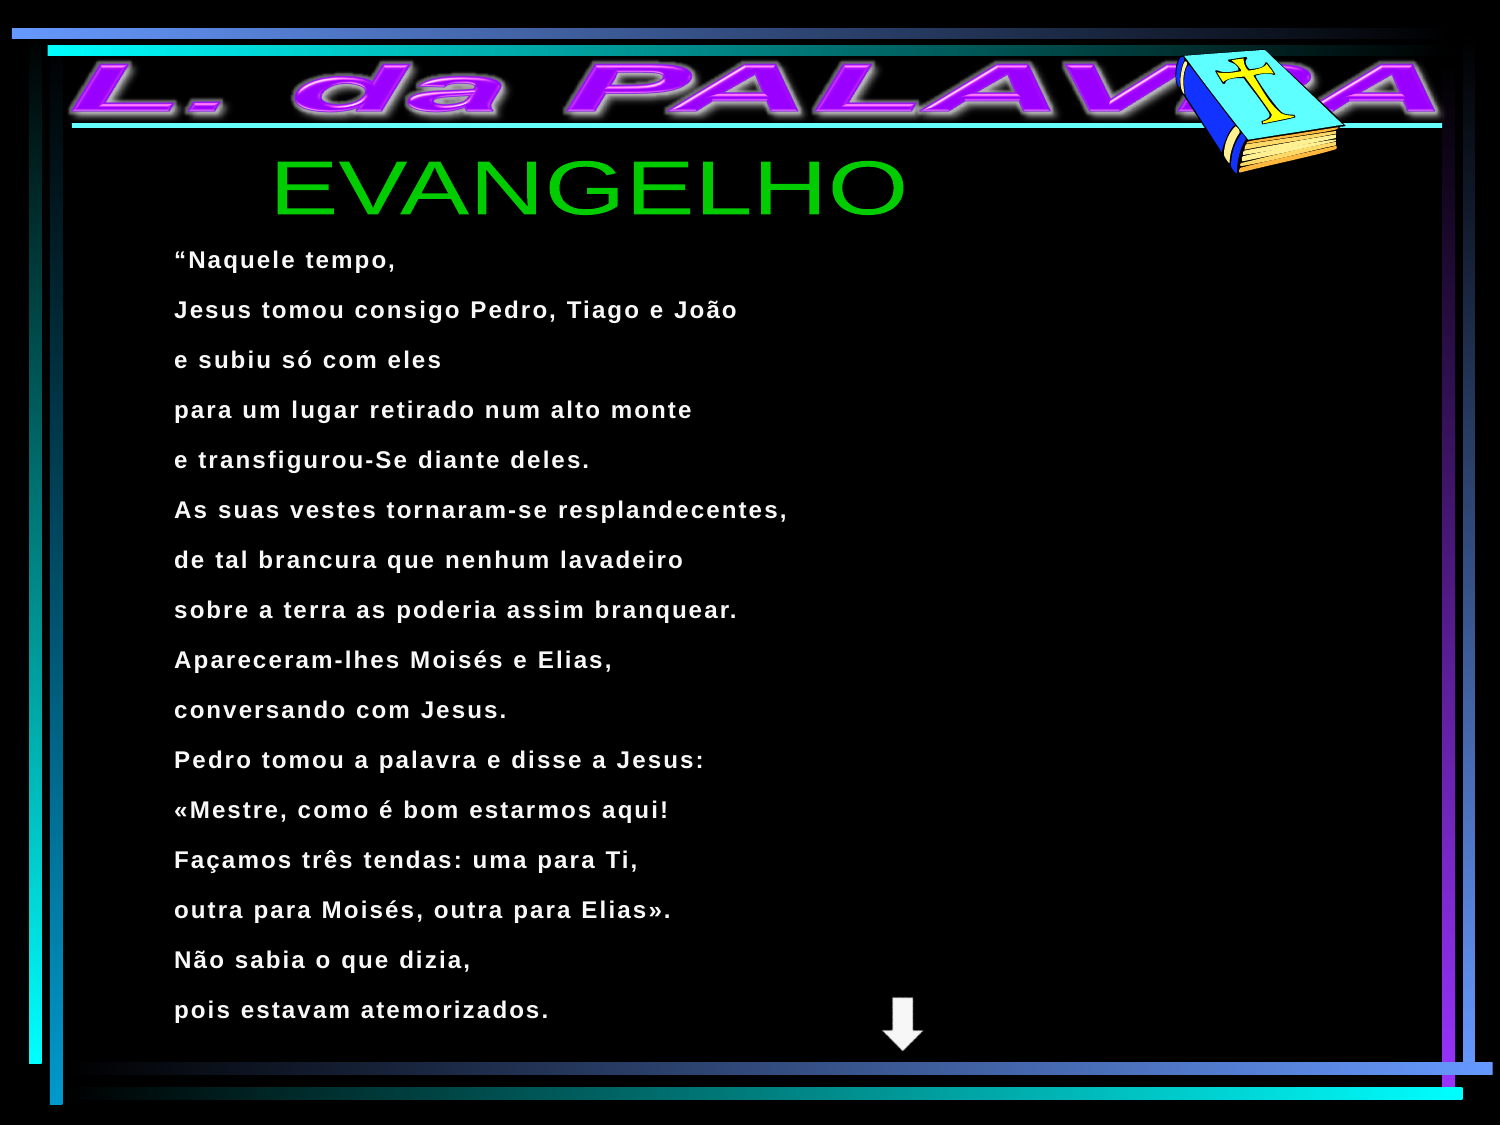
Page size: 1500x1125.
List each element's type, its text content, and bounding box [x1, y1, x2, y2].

picture [58, 46, 1455, 178]
picture [873, 989, 935, 1054]
text_box “Naquele tempo, Jesus tomou consigo Pedro, Tiago e João e subiu só com eles para um lugar retirado num alto monte e transfigurou-Se diante deles. As suas vestes tornaram-se resplandecentes, de tal brancura que nenhum lavadeiro sobre a terra as poderia assim branquear. Apareceram-lhes Moisés e Elias, conversando com Jesus. Pedro tomou a palavra e disse a Jesus: «Mestre, como é bom estarmos aqui! Façamos três tendas: uma para Ti, outra para Moisés, outra para Elias». Não sabia o que dizia, pois estavam atemorizados. [159, 231, 1270, 1047]
